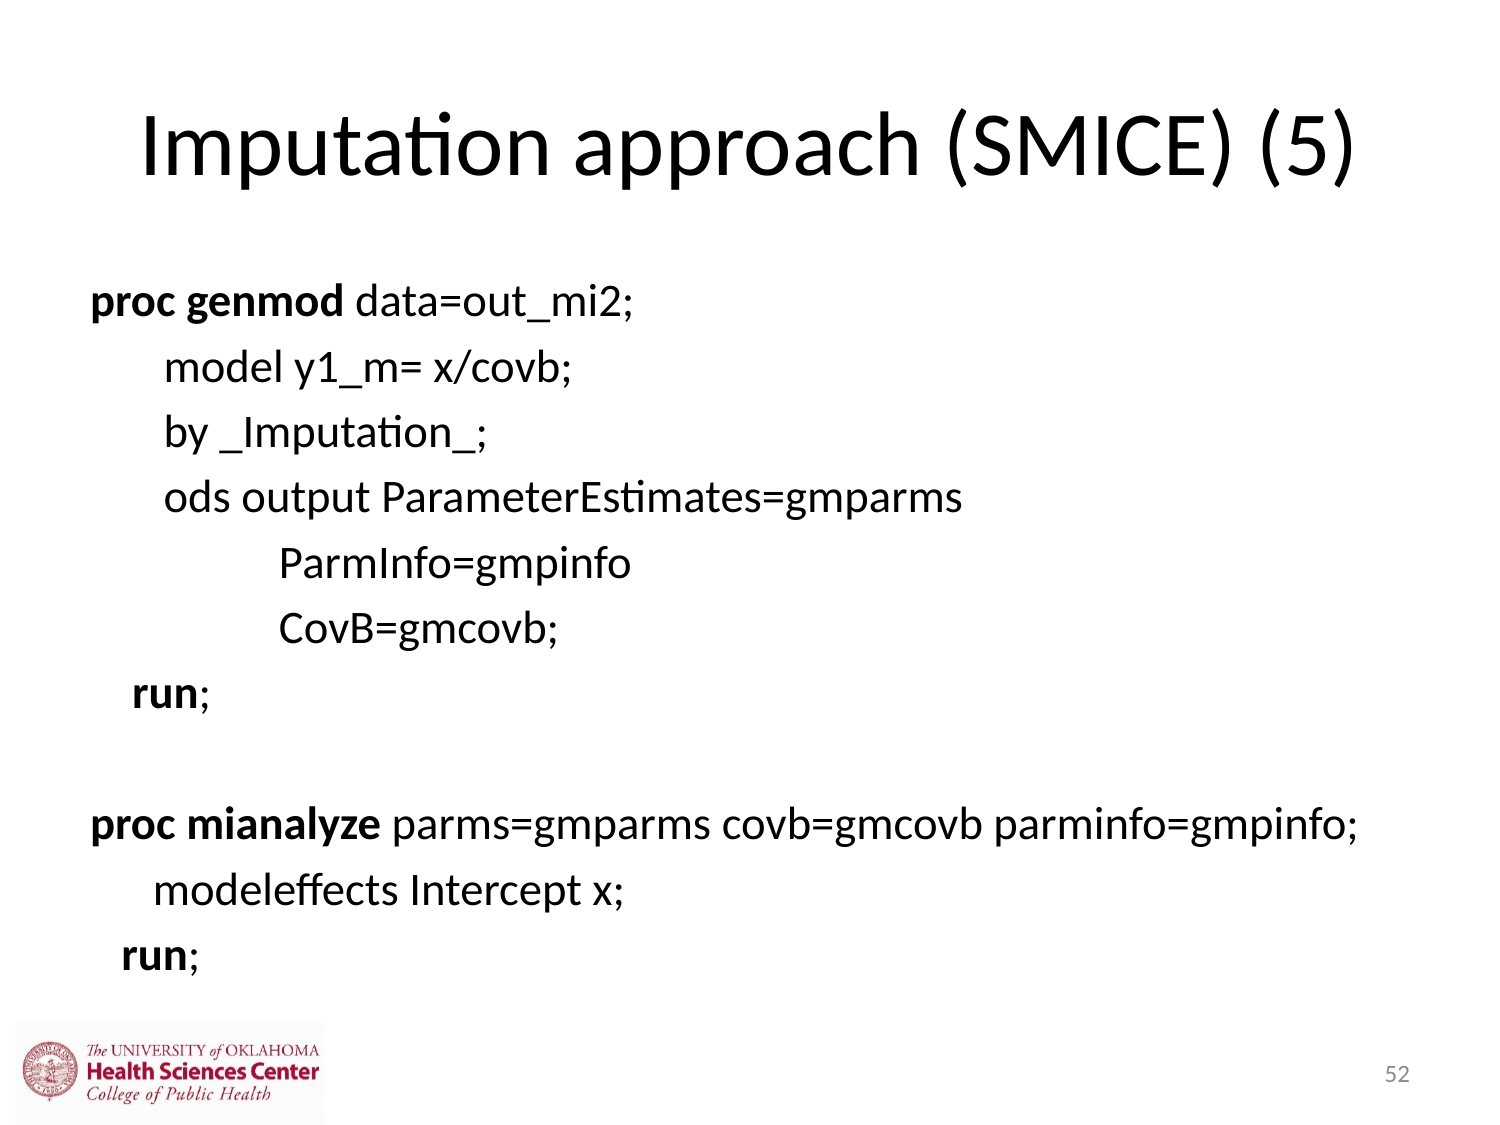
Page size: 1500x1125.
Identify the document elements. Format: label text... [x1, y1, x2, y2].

picture [15, 1022, 325, 1125]
list proc genmod data=out_mi2; model y1_m= x/covb; by _Imputation_; ods output ParameterEstimates=gmparms ParmInfo=gmpinfo CovB=gmcovb; run; proc mianalyze parms=gmparms covb=gmcovb parminfo=gmpinfo; modeleffects Intercept x; run; [75, 262, 1425, 1005]
title Imputation approach (SMICE) (5) [75, 45, 1425, 233]
slide_number 52 [1074, 1042, 1425, 1103]
